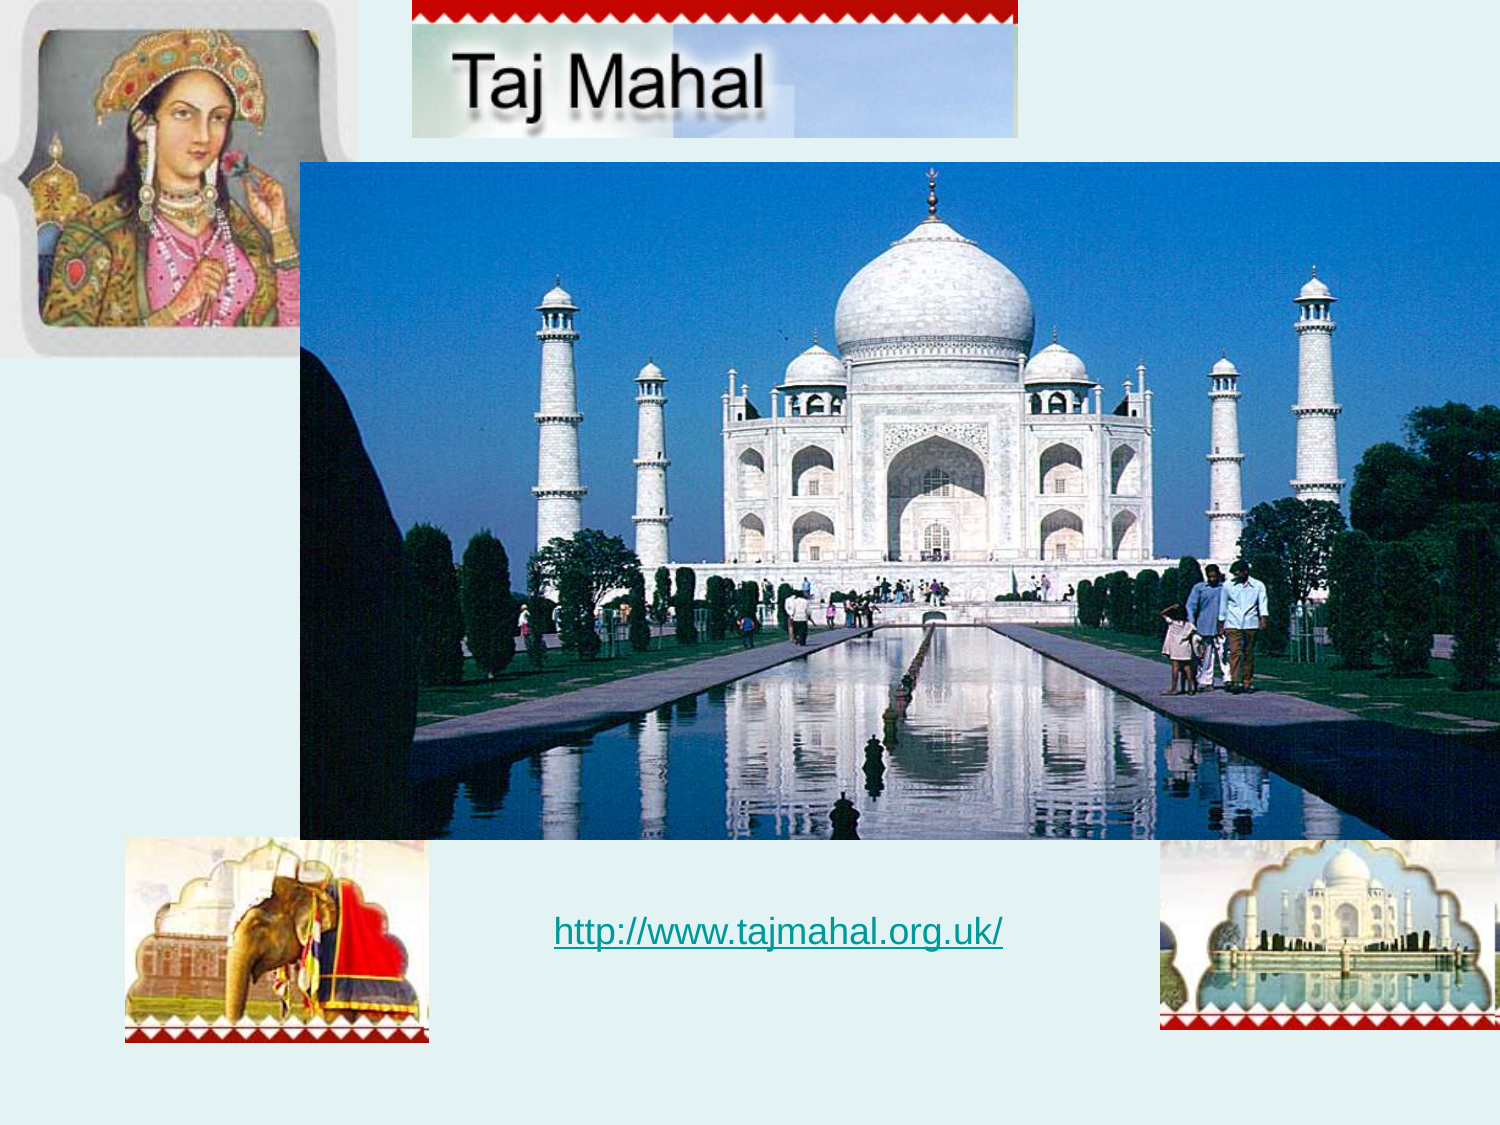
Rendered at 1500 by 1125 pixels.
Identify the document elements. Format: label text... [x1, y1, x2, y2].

picture [412, 0, 1018, 138]
text_box http://www.tajmahal.org.uk/ [538, 899, 1019, 960]
picture [0, 0, 1500, 1043]
